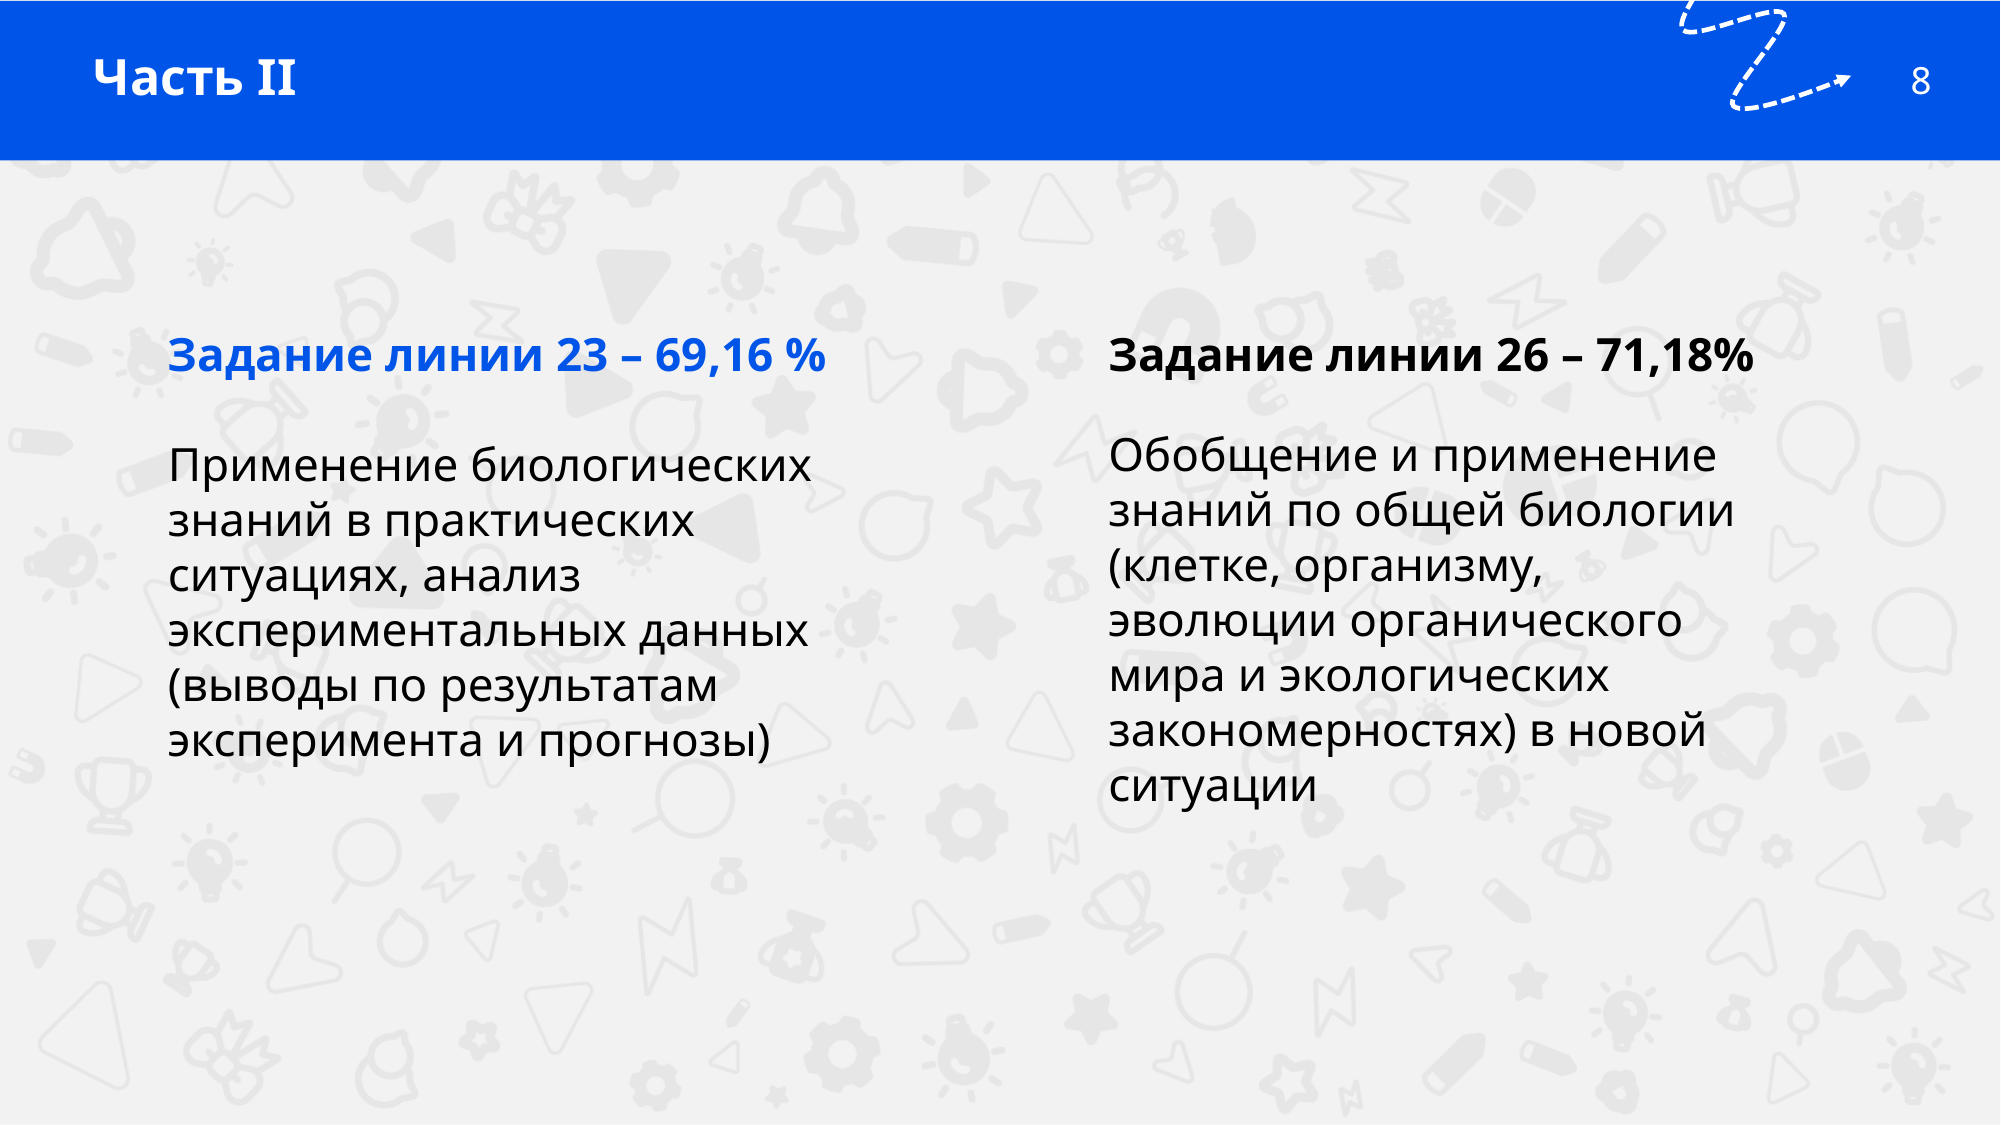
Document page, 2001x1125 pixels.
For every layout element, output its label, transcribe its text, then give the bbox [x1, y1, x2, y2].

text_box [0, 0, 2000, 161]
picture [0, 0, 2001, 1125]
text_box Задание линии 23 – 69,16 % Применение биологических знаний в практических ситуациях, анализ экспериментальных данных (выводы по результатам эксперимента и прогнозы) [153, 318, 948, 819]
text_box Задание линии 26 – 71,18% Обобщение и применение знаний по общей биологии (клетке, организму, эволюции органического мира и экологических закономерностях) в новой ситуации [1093, 318, 1784, 864]
